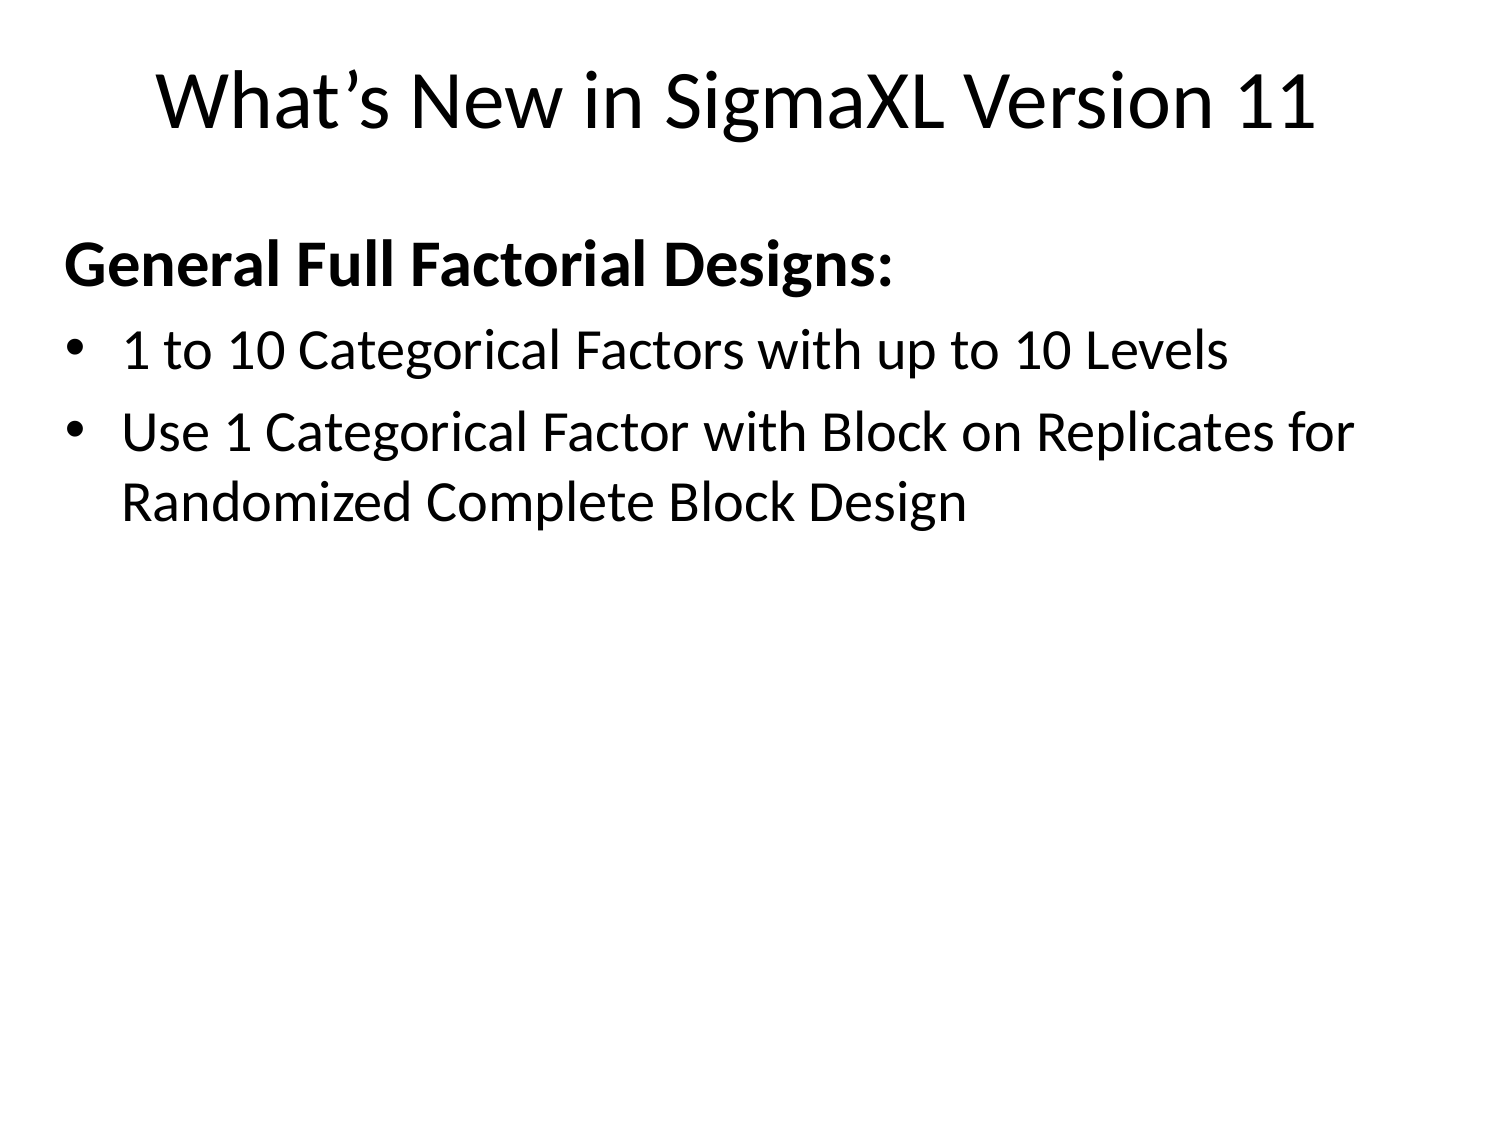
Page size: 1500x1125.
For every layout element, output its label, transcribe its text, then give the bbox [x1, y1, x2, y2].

title What’s New in SigmaXL Version 11 [87, 37, 1388, 150]
list General Full Factorial Designs: 1 to 10 Categorical Factors with up to 10 Levels Use 1 Categorical Factor with Block on Replicates for Randomized Complete Block Design [50, 212, 1425, 988]
